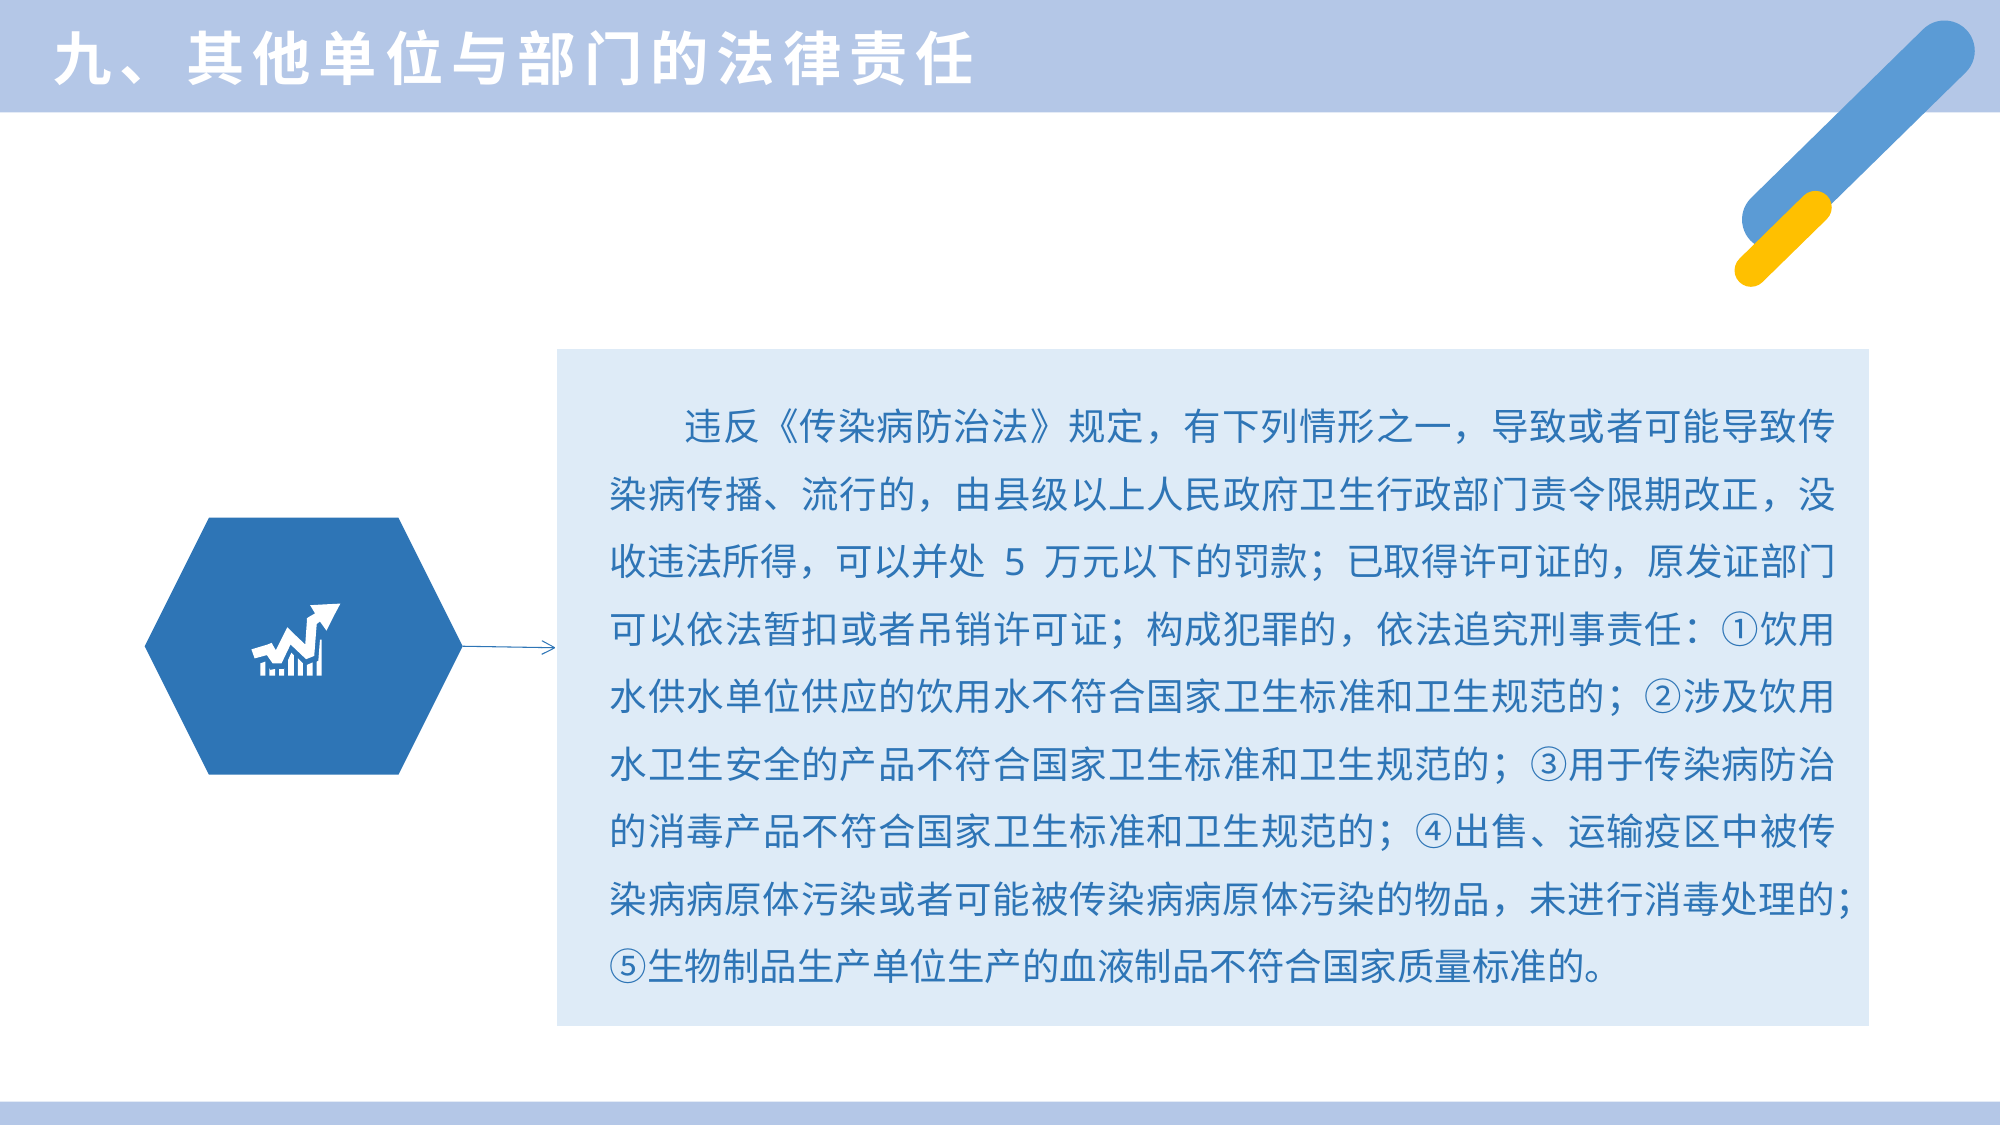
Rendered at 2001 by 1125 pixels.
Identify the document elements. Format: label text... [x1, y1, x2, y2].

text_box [1678, 116, 2000, 185]
text_box [260, 661, 266, 676]
text_box [316, 639, 322, 676]
text_box [251, 603, 341, 664]
text_box [279, 668, 285, 676]
text_box [288, 652, 294, 676]
text_box [269, 668, 276, 676]
text_box [143, 516, 464, 776]
text_box [306, 662, 313, 676]
text_box 违反《传染病防治法》规定，有下列情形之一，导致或者可能导致传染病传播、流行的，由县级以上人民政府卫生行政部门责令限期改正，没收违法所得，可以并处 5 万元以下的罚款；已取得许可证的，原发证部门可以依法暂扣或者吊销许可证；构成犯罪的，依法追究刑事责任：①饮用水供水单位供应的饮用水不符合国家卫生标准和卫生规范的；②涉及饮用水卫生安全的产品不符合国家卫生标准和卫生规范的；③用于传染病防治的消毒产品不符合国家卫生标准和卫生规范的；④出售、运输疫区中被传染病病原体污染或者可能被传染病病原体污染的物品，未进行消毒处理的；⑤生物制品生产单位生产的血液制品不符合国家质量标准的。 [594, 373, 1851, 996]
text_box [297, 658, 303, 676]
text_box [555, 347, 1872, 1028]
text_box 九、其他单位与部门的法律责任 [41, 16, 987, 98]
